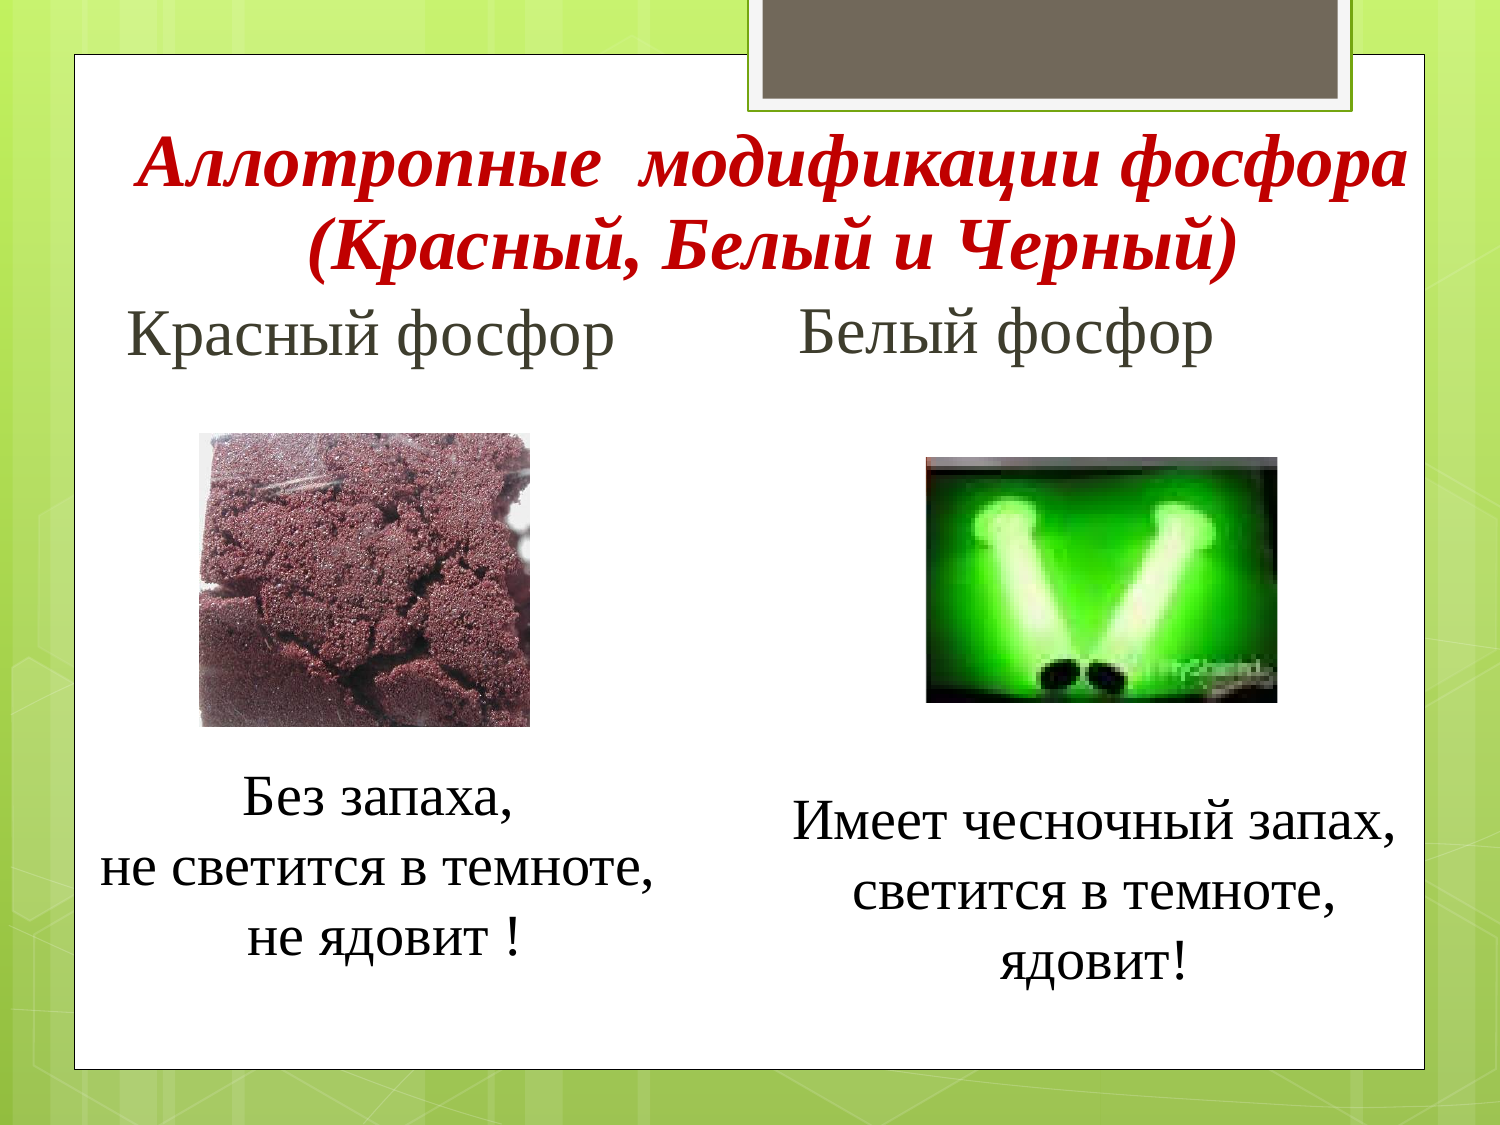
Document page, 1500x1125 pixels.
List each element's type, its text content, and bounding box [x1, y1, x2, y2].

list Красный фосфор [100, 281, 727, 970]
title Аллотропные модификации фосфора (Красный, Белый и Черный) [82, 45, 1466, 293]
list Белый фосфор [738, 278, 1500, 928]
text_box Без запаха, не светится в темноте, не ядовит ! [85, 750, 671, 975]
text_box Имеет чесночный запах, светится в темноте, ядовит! [777, 773, 1413, 999]
text_box [820, 292, 851, 383]
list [925, 456, 1278, 704]
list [198, 433, 530, 727]
